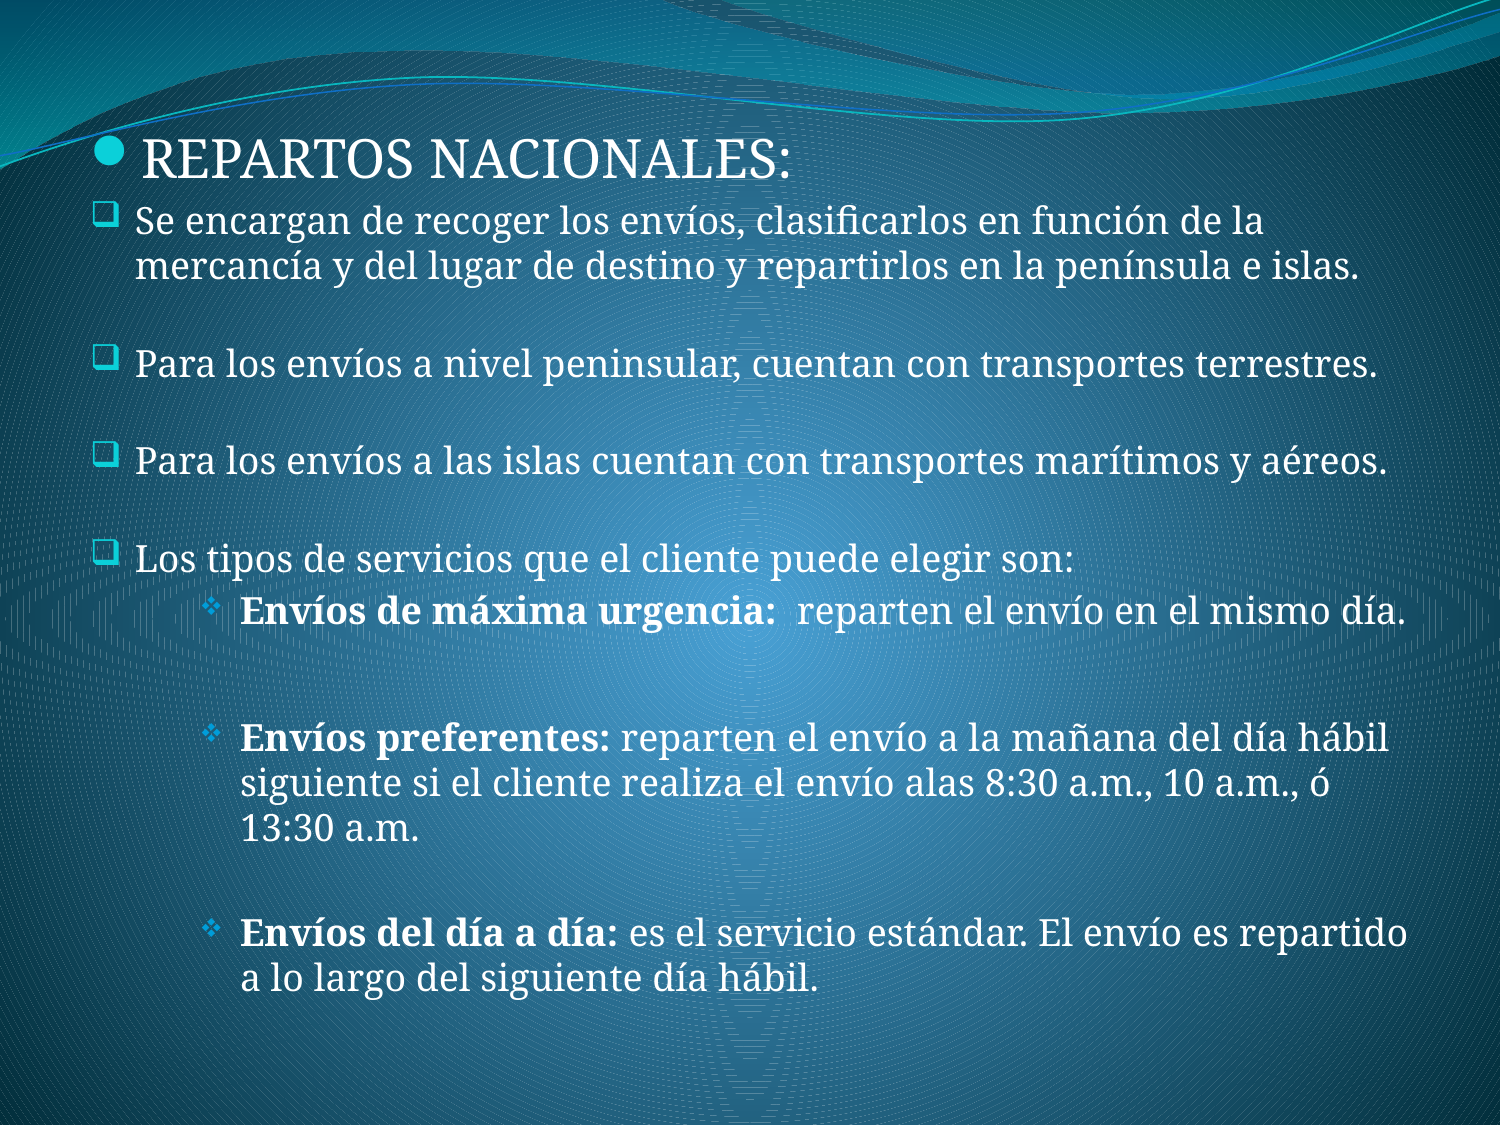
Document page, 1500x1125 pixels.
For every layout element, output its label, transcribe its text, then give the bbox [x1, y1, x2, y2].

list REPARTOS NACIONALES: Se encargan de recoger los envíos, clasificarlos en función de la mercancía y del lugar de destino y repartirlos en la península e islas. Para los envíos a nivel peninsular, cuentan con transportes terrestres. Para los envíos a las islas cuentan con transportes marítimos y aéreos. Los tipos de servicios que el cliente puede elegir son: Envíos de máxima urgencia: reparten el envío en el mismo día. Envíos preferentes: reparten el envío a la mañana del día hábil siguiente si el cliente realiza el envío alas 8:30 a.m., 10 a.m., ó 13:30 a.m. Envíos del día a día: es el servicio estándar. El envío es repartido a lo largo del siguiente día hábil. [74, 116, 1426, 1102]
